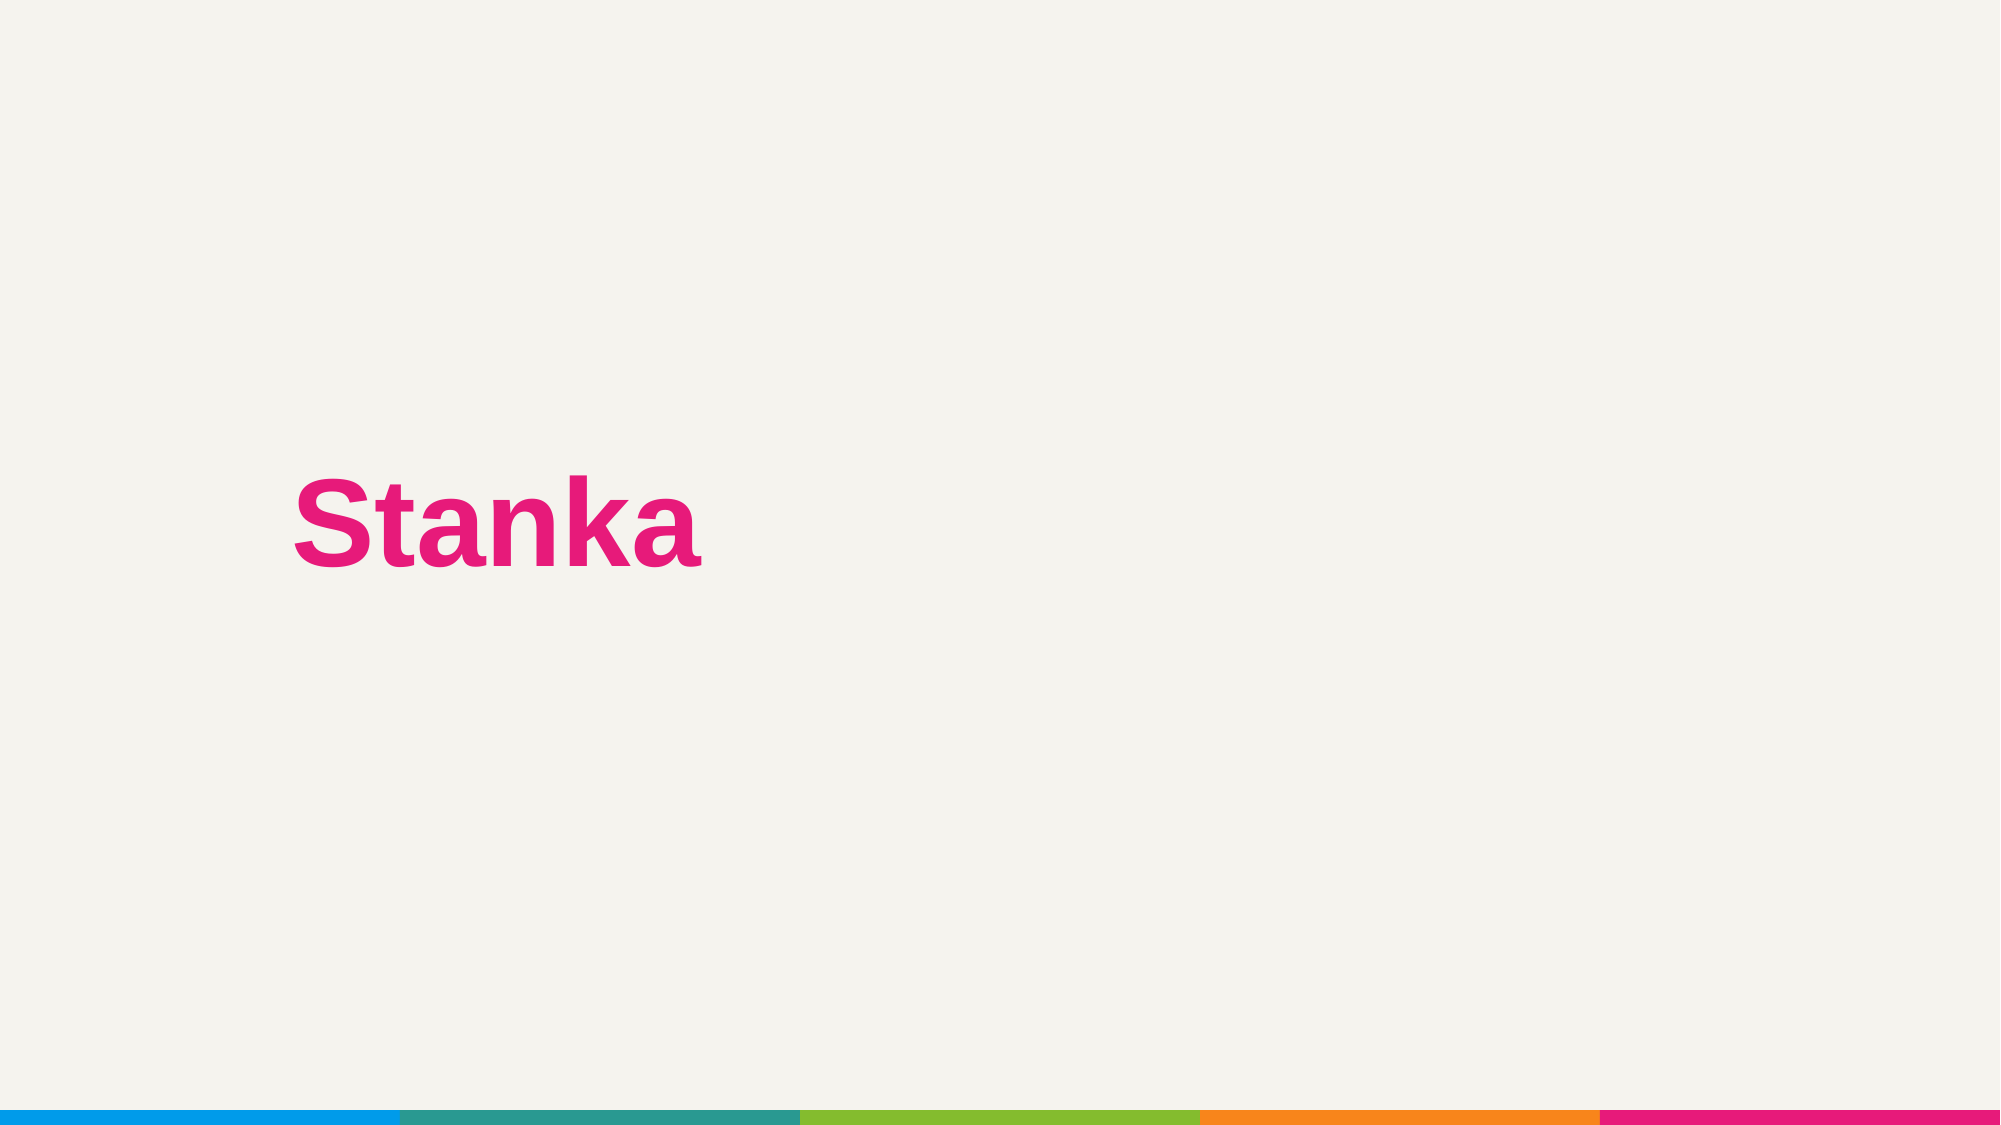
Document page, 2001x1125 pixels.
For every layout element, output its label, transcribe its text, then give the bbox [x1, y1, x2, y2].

text_box Stanka [276, 293, 1059, 740]
